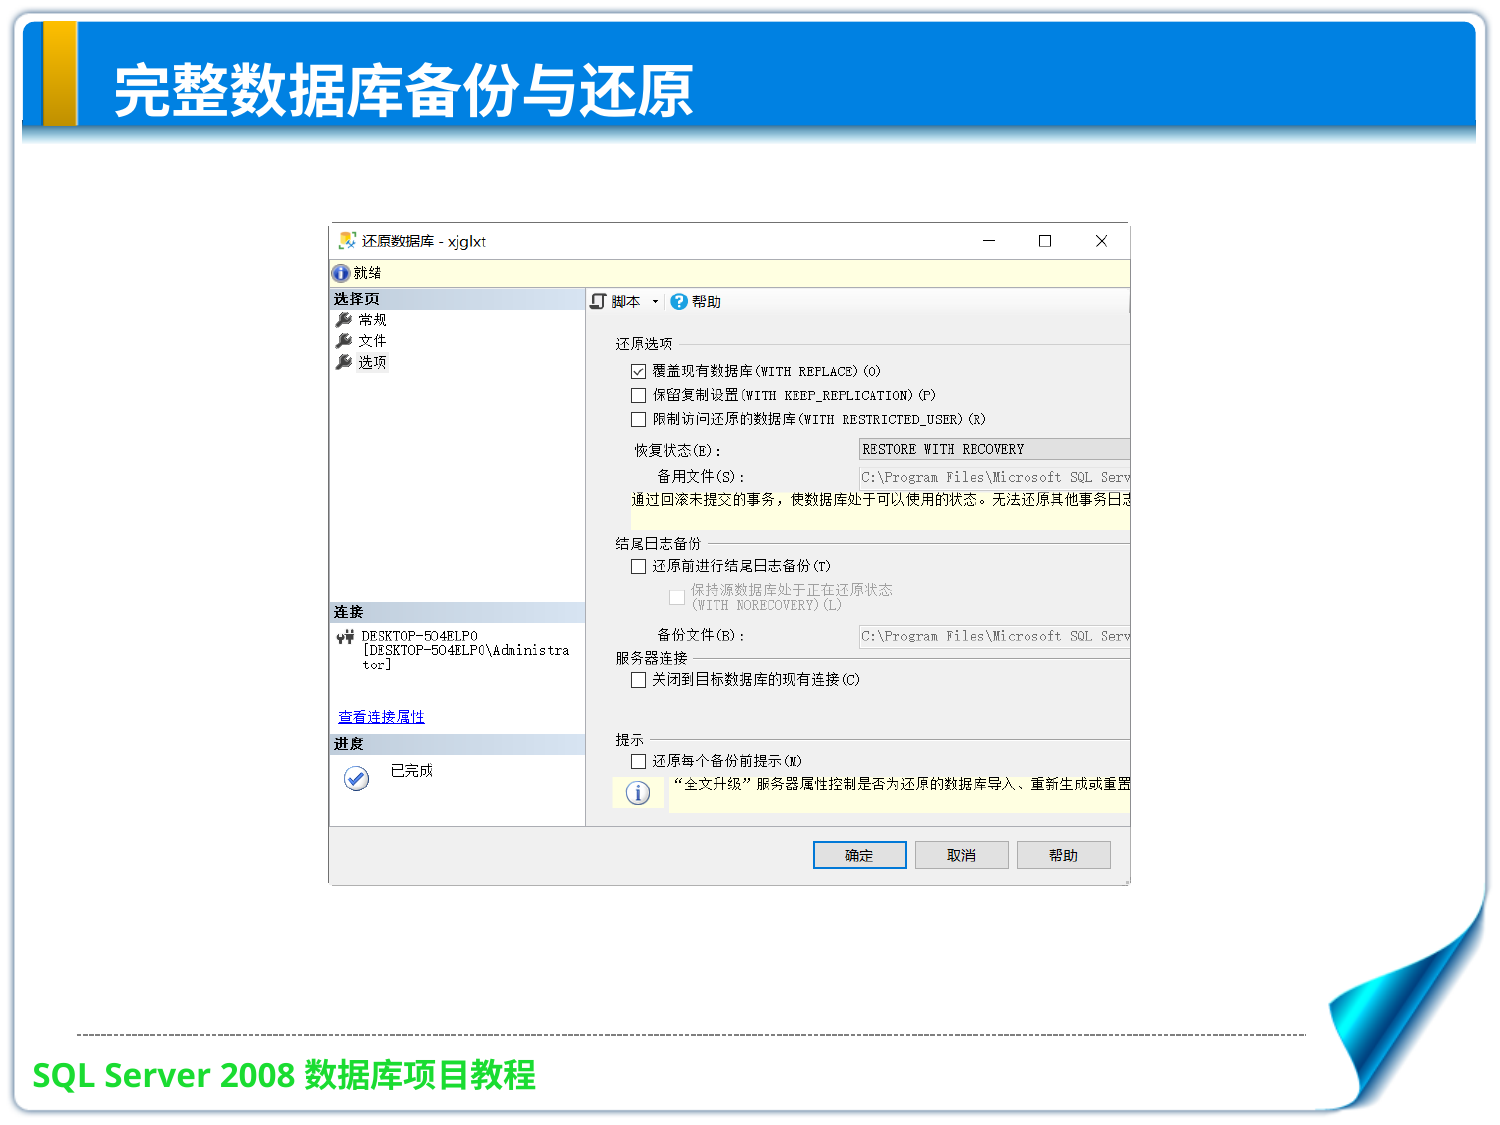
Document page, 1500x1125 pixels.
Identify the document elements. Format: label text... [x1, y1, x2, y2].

picture [0, 0, 1500, 1125]
text_box 完整数据库备份与还原 [98, 46, 711, 132]
